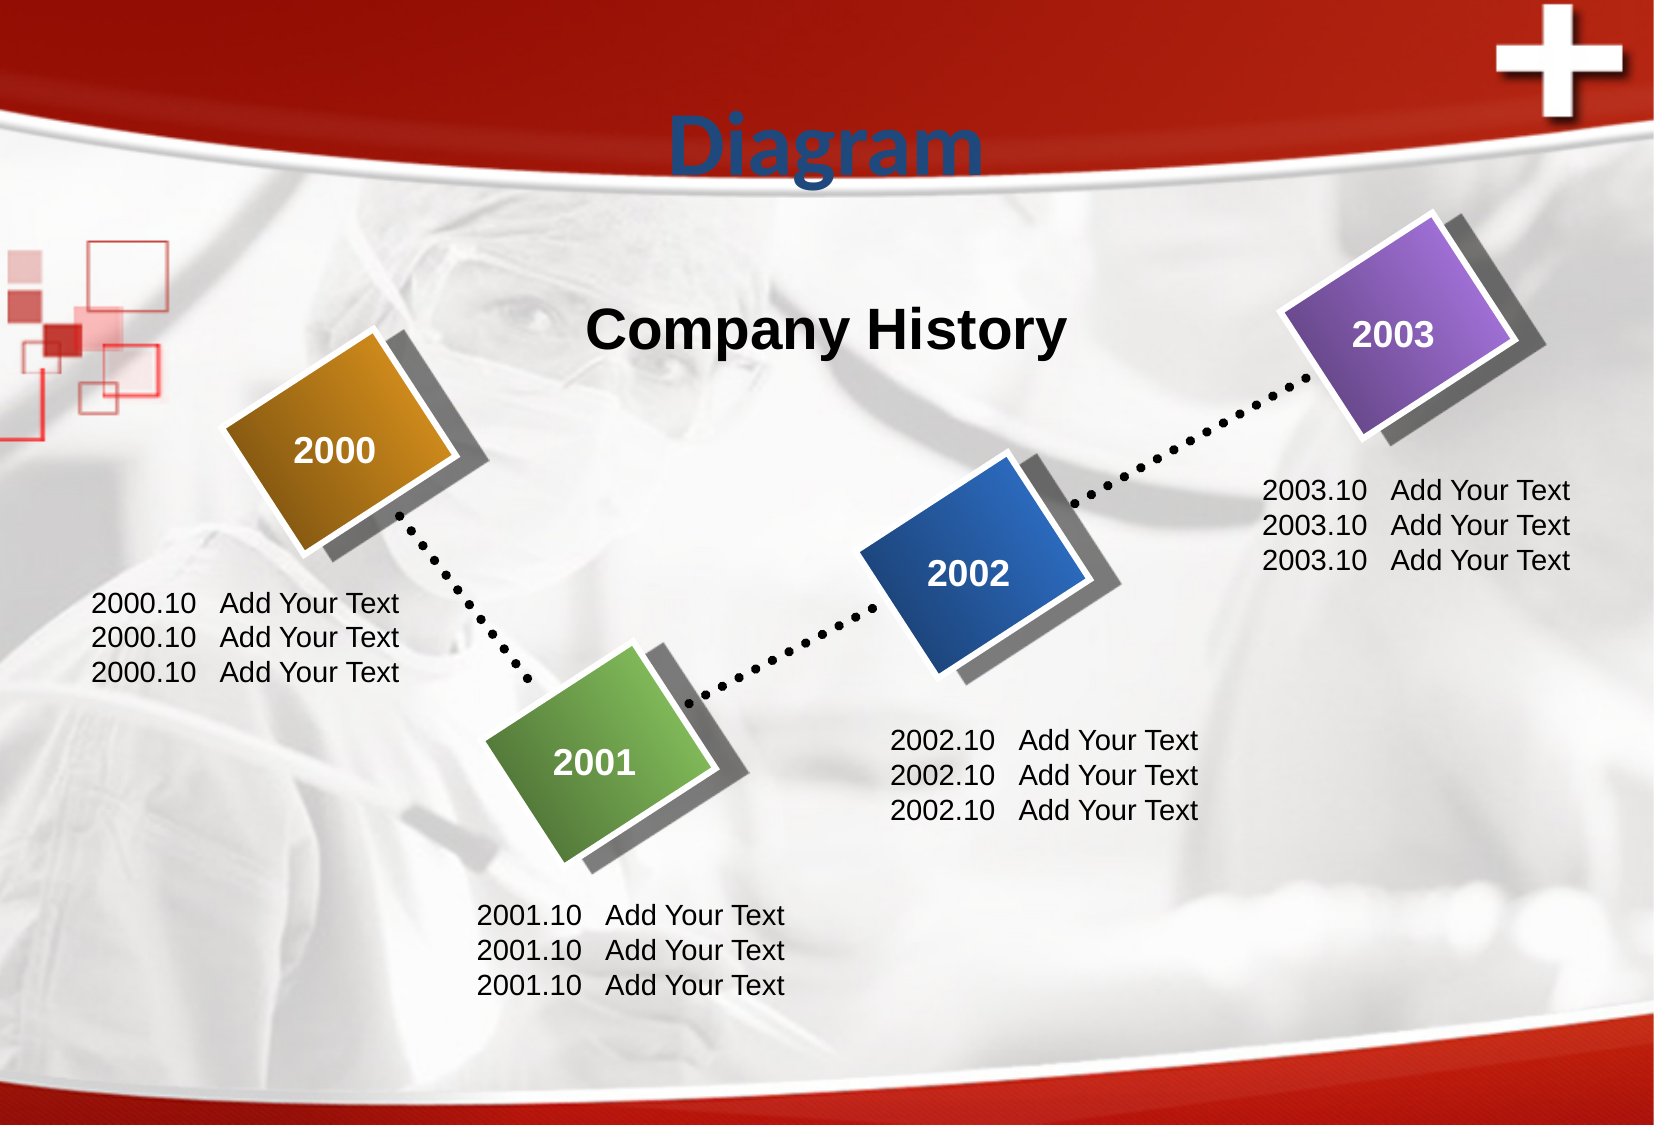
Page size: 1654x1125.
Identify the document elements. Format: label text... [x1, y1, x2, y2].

title Diagram [82, 44, 1572, 233]
picture [0, 0, 1654, 1125]
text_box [54, 249, 1608, 1009]
